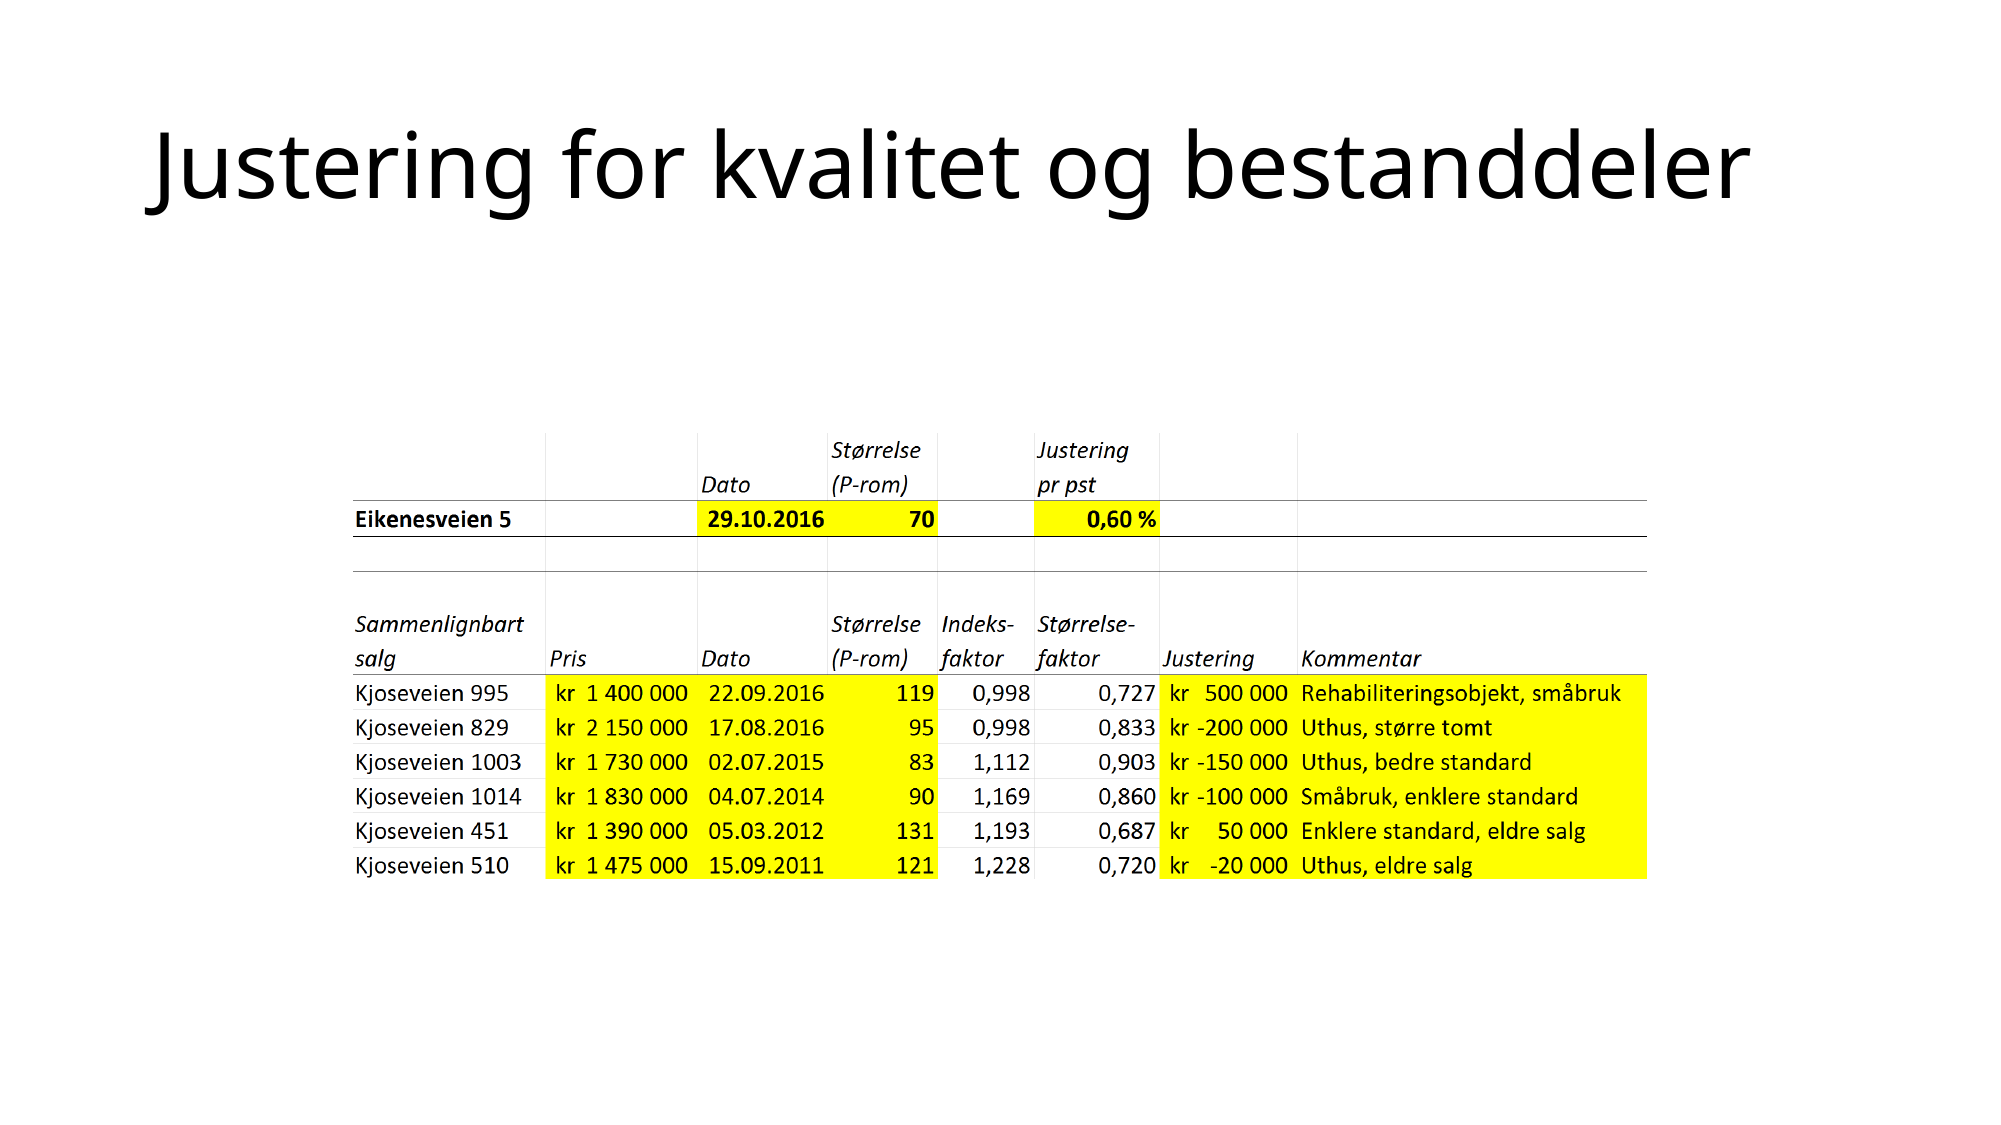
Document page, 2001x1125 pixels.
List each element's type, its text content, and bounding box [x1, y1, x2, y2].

title Justering for kvalitet og bestanddeler [137, 59, 1863, 278]
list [353, 433, 1647, 879]
